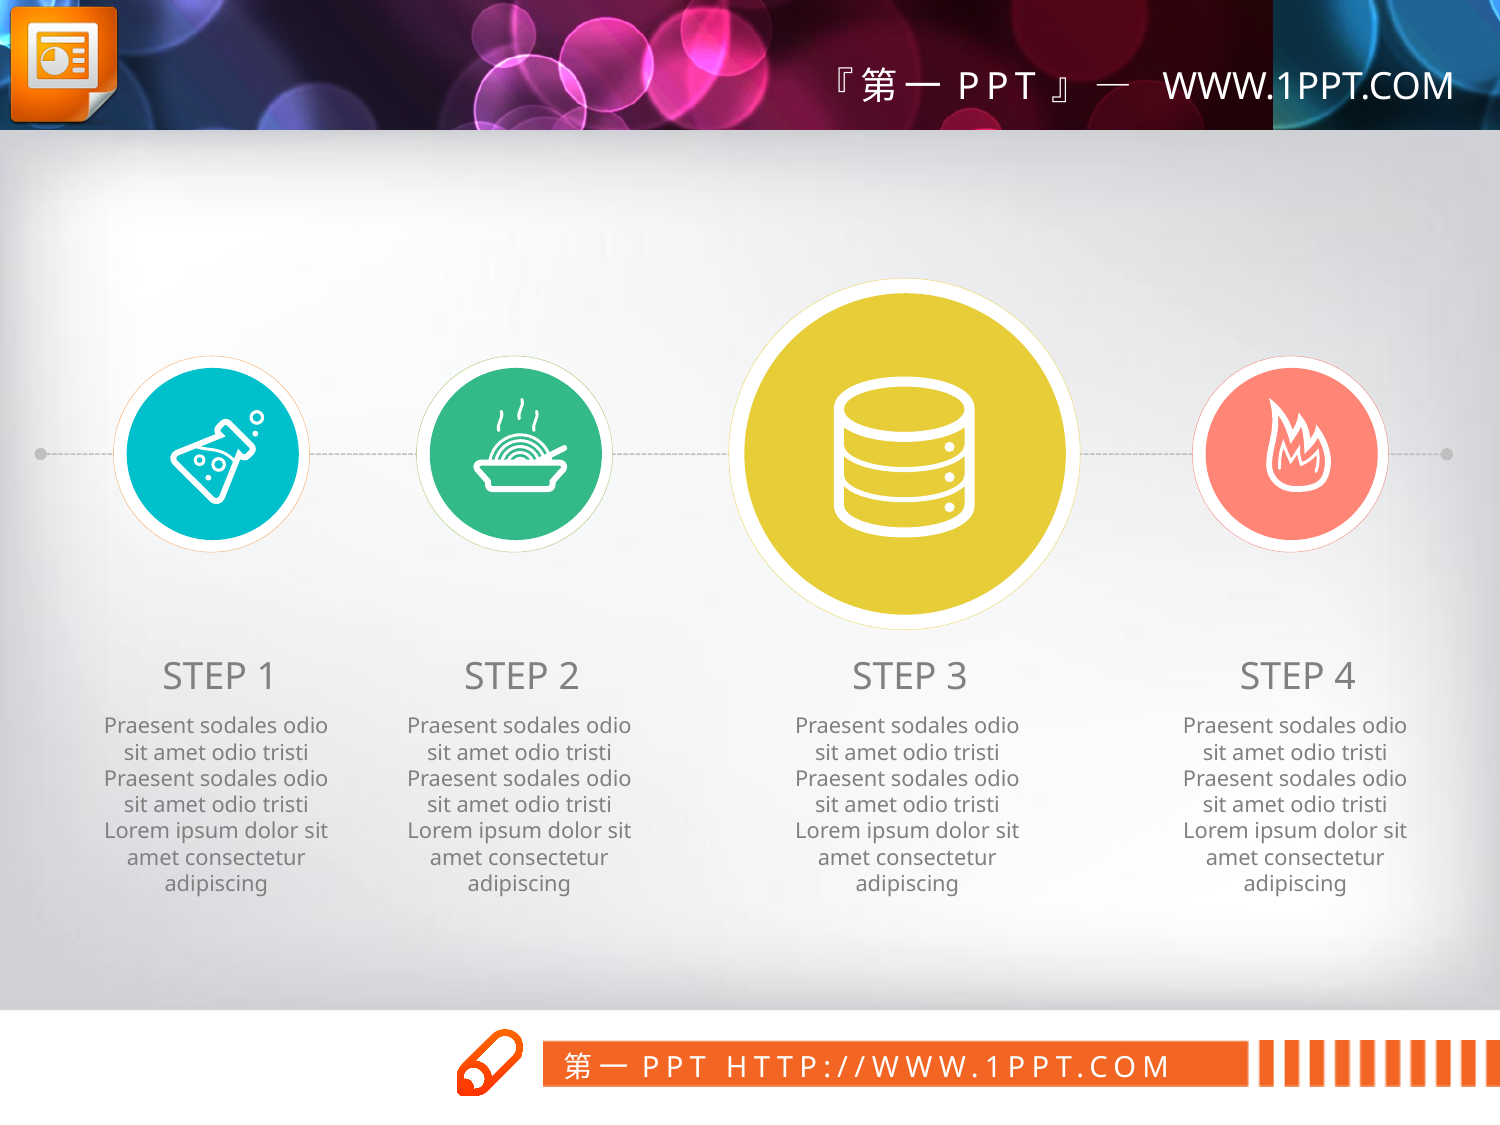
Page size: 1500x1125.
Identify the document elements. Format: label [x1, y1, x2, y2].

text_box [76, 355, 357, 880]
picture [543, 1040, 1500, 1087]
picture [0, 0, 1500, 1012]
text_box [379, 355, 660, 880]
text_box [1155, 355, 1436, 880]
text_box [728, 278, 1081, 880]
